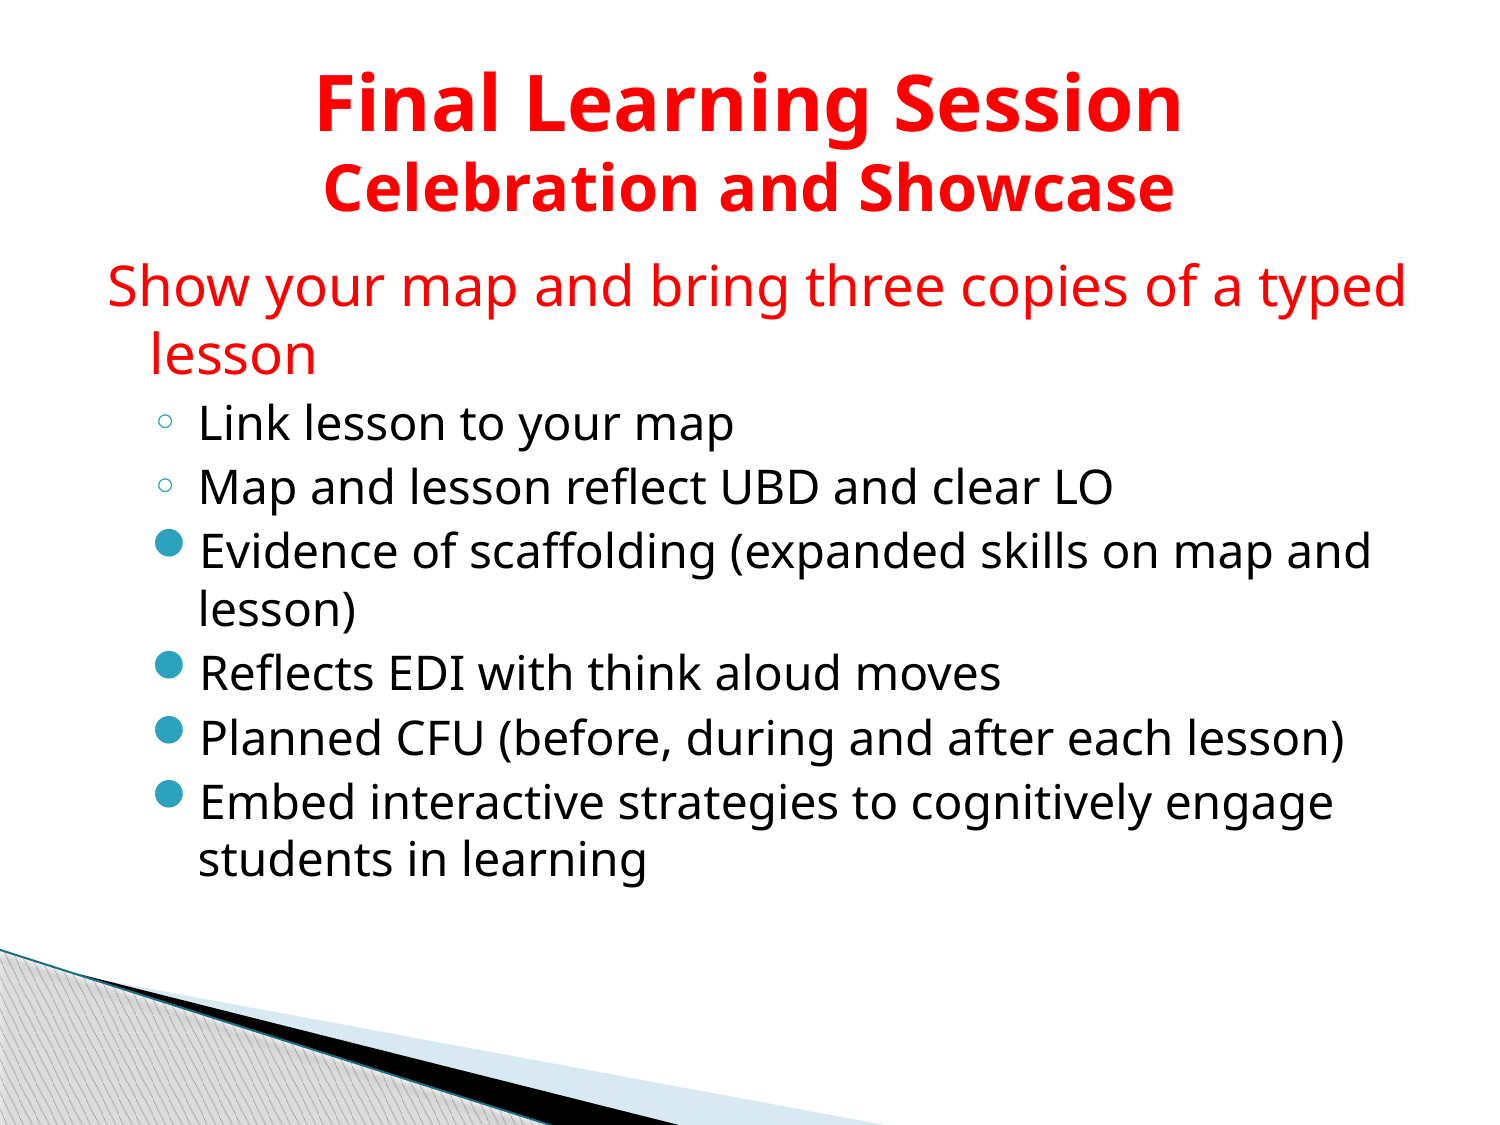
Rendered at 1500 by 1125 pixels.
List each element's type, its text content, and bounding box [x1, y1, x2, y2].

title Final Learning Session Celebration and Showcase [75, 45, 1425, 233]
list Show your map and bring three copies of a typed lesson Link lesson to your map Map and lesson reflect UBD and clear LO Evidence of scaffolding (expanded skills on map and lesson) Reflects EDI with think aloud moves Planned CFU (before, during and after each lesson) Embed interactive strategies to cognitively engage students in learning [75, 243, 1425, 950]
